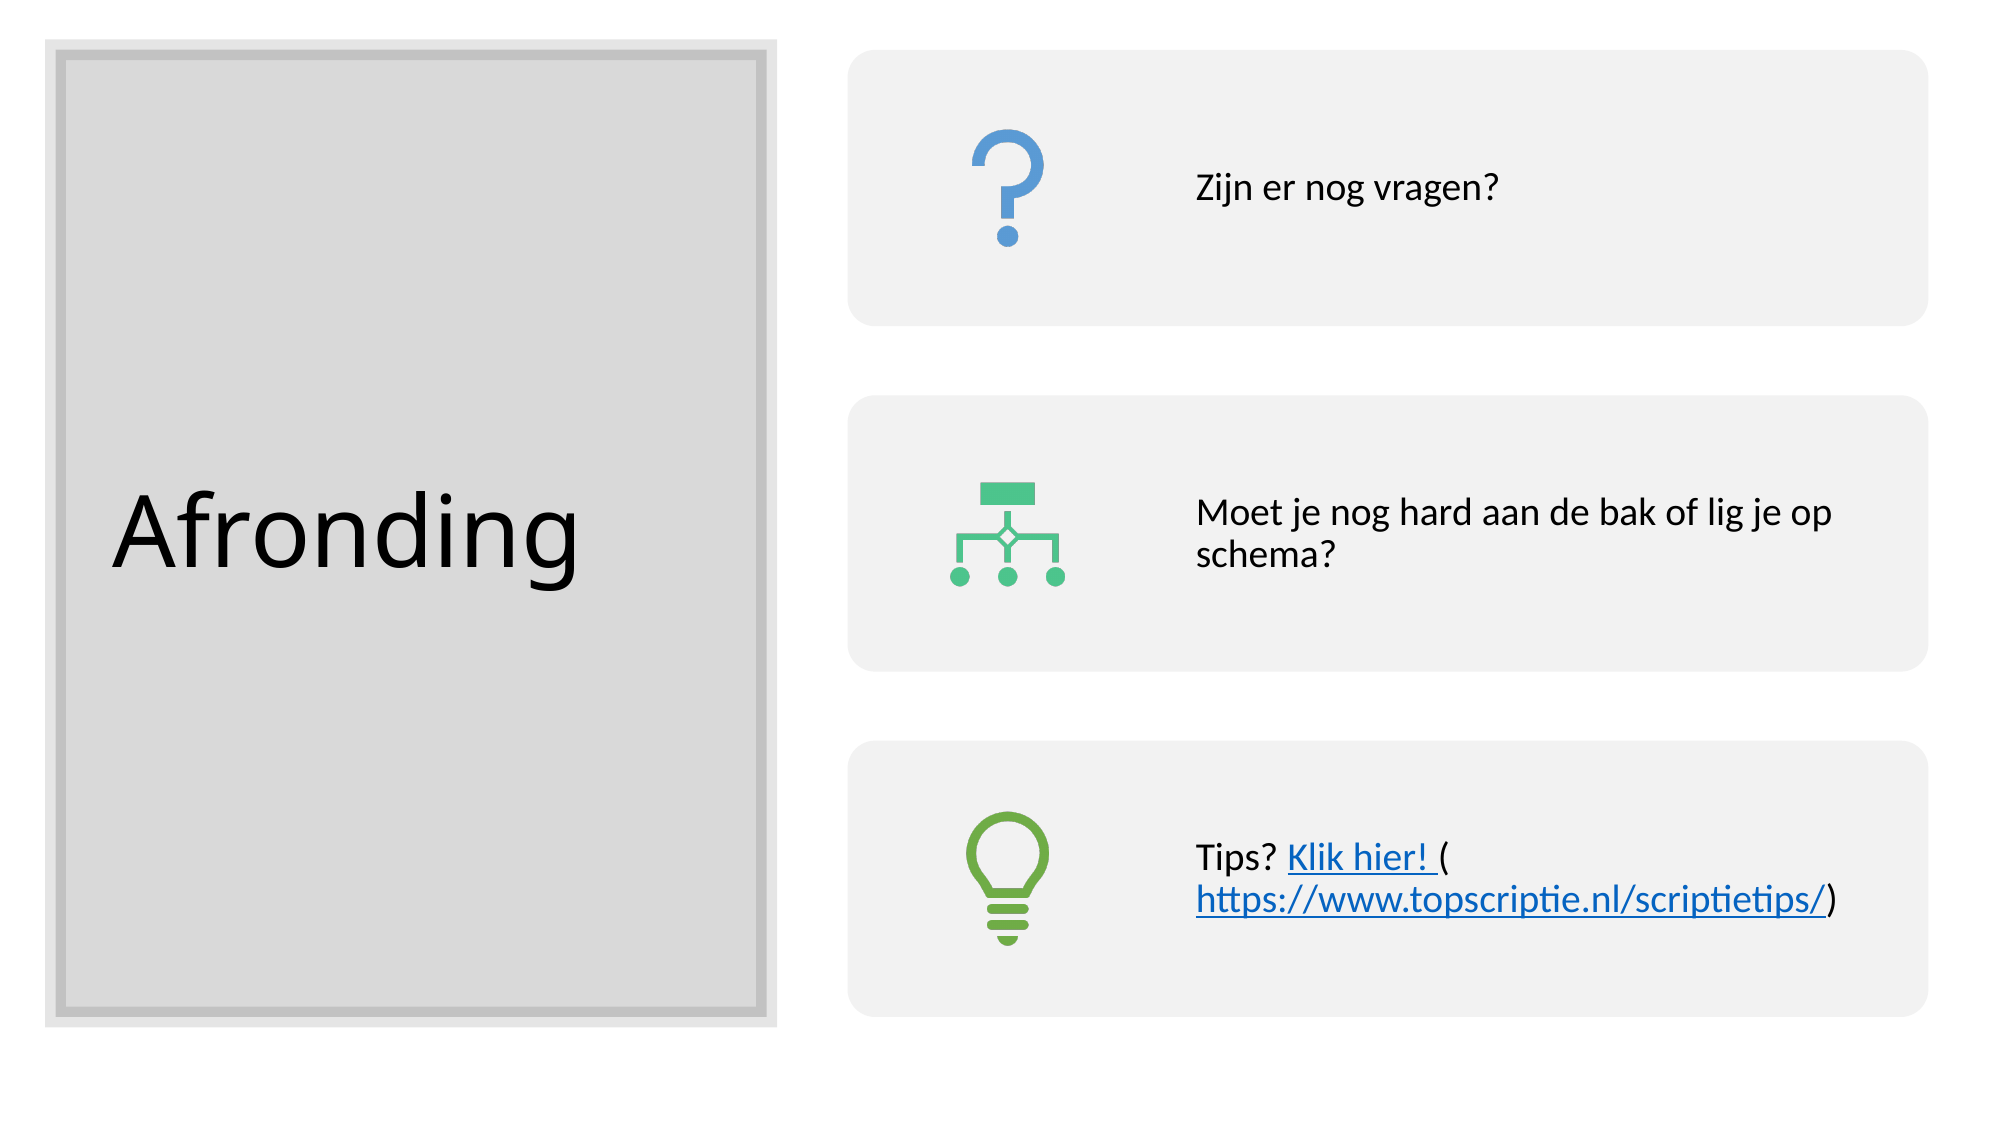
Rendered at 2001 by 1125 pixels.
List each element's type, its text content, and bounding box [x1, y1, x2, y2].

text_box [54, 49, 768, 1018]
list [847, 49, 1929, 1018]
title Afronding [97, 104, 722, 967]
